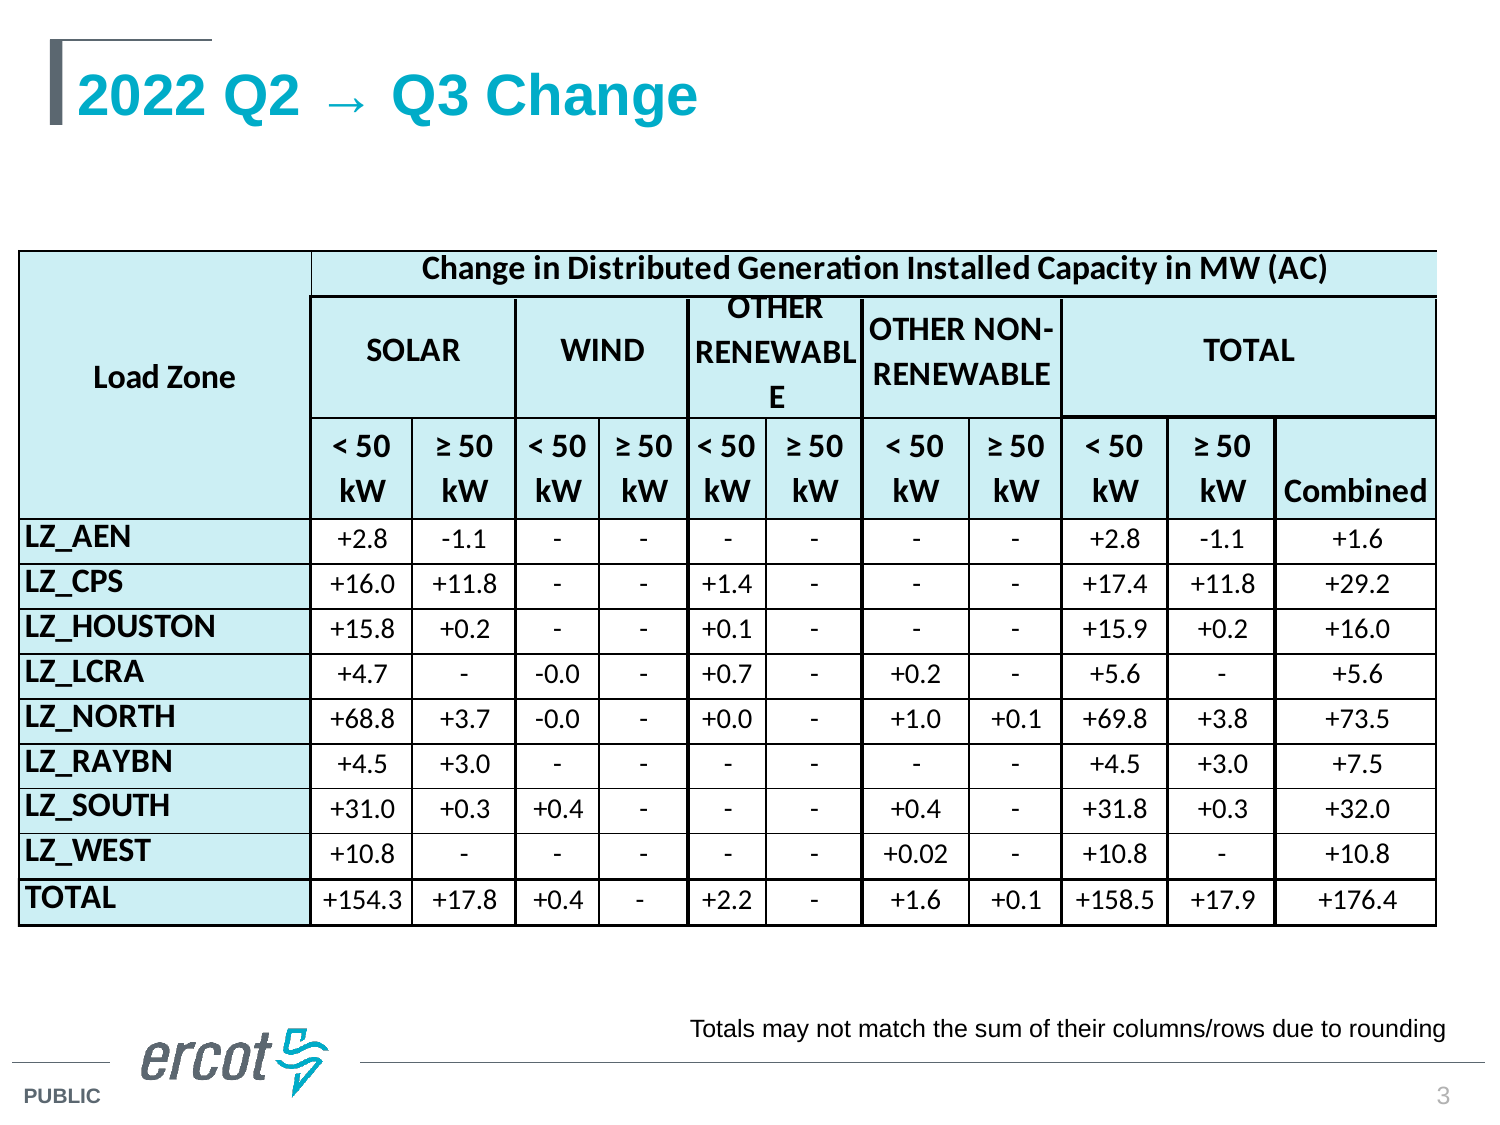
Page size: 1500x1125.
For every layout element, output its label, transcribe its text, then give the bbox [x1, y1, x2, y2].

slide_number 3 [1400, 1076, 1488, 1113]
picture [17, 249, 1439, 929]
title 2022 Q2 → Q3 Change [62, 50, 1450, 136]
picture [137, 1024, 332, 1100]
text_box Totals may not match the sum of their columns/rows due to rounding [675, 1005, 1475, 1051]
